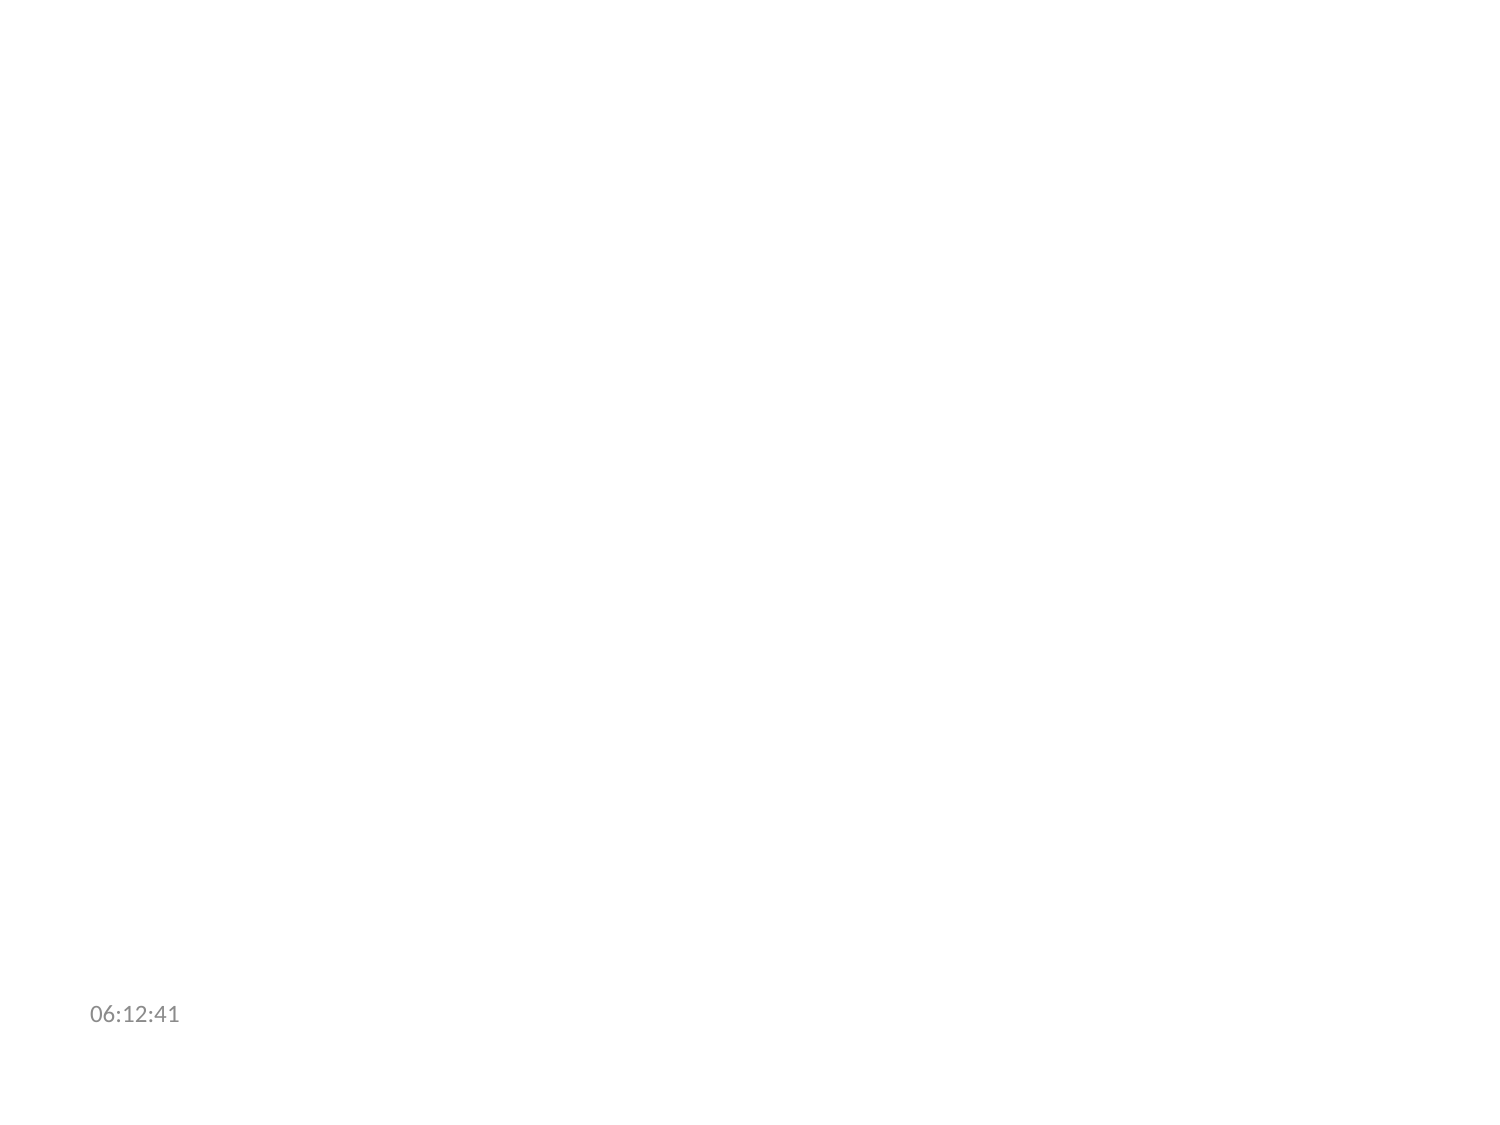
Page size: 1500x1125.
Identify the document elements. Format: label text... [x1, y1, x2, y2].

text_box 15:35:09 [75, 982, 425, 1043]
